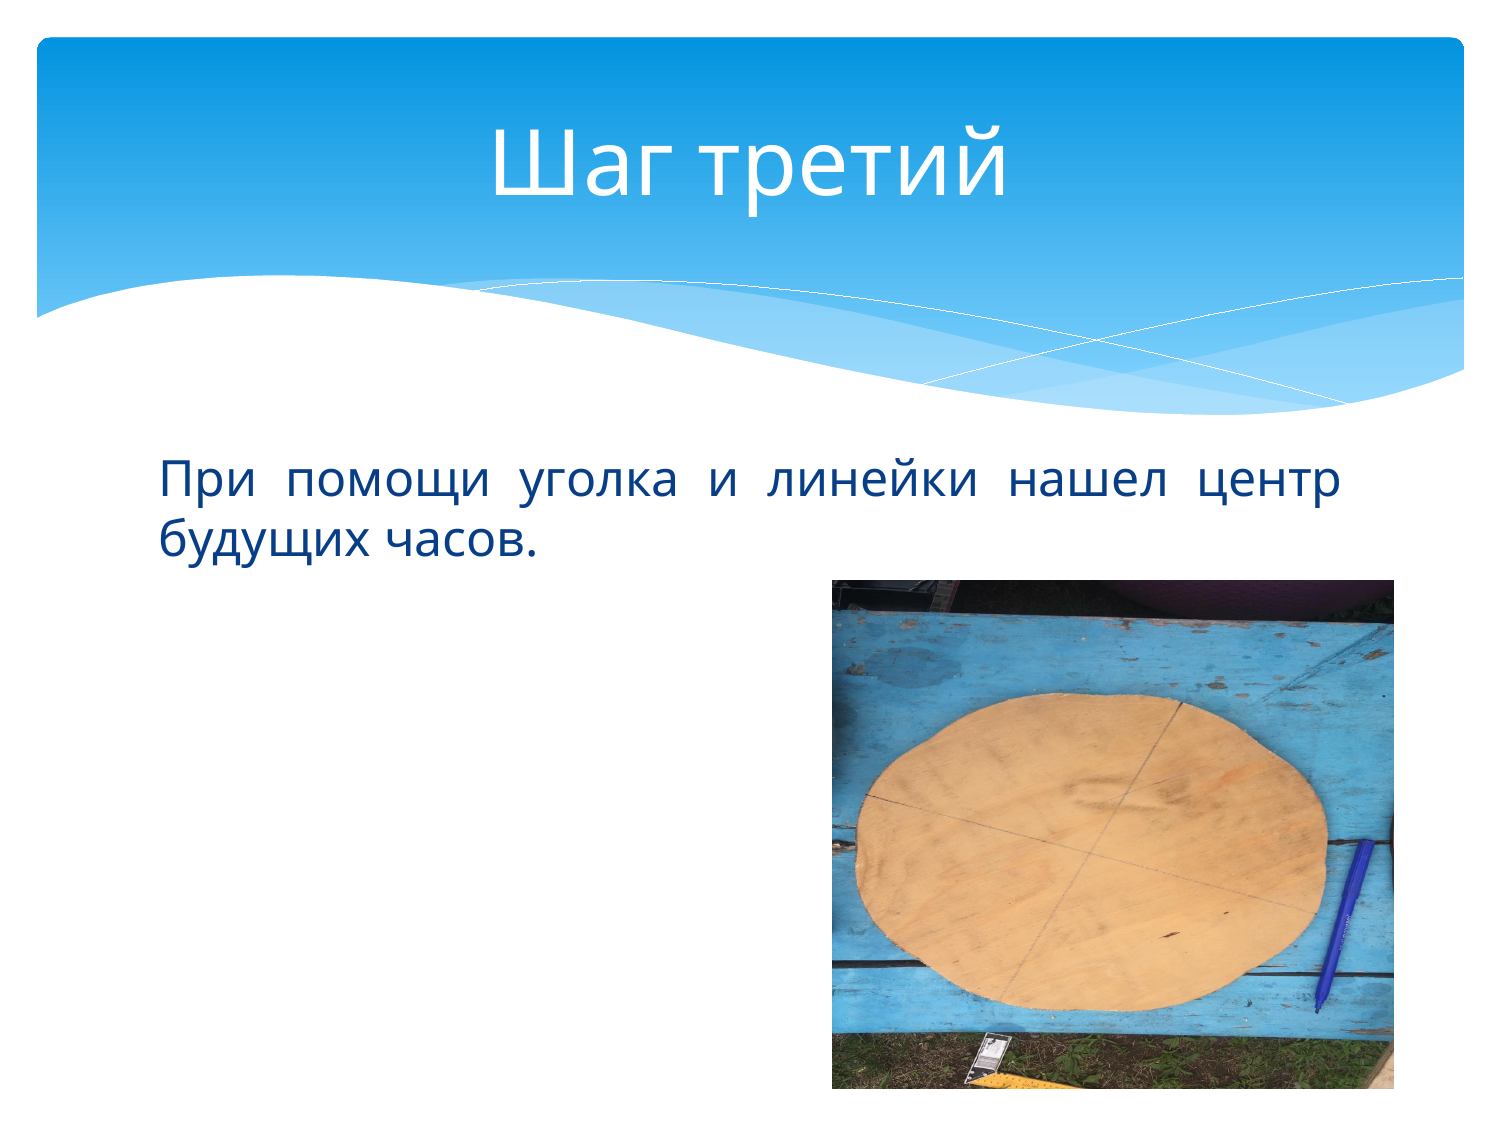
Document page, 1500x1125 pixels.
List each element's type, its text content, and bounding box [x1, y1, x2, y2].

picture [832, 580, 1394, 1089]
title Шаг третий [75, 55, 1425, 261]
list При помощи уголка и линейки нашел центр будущих часов. [143, 438, 1359, 1005]
